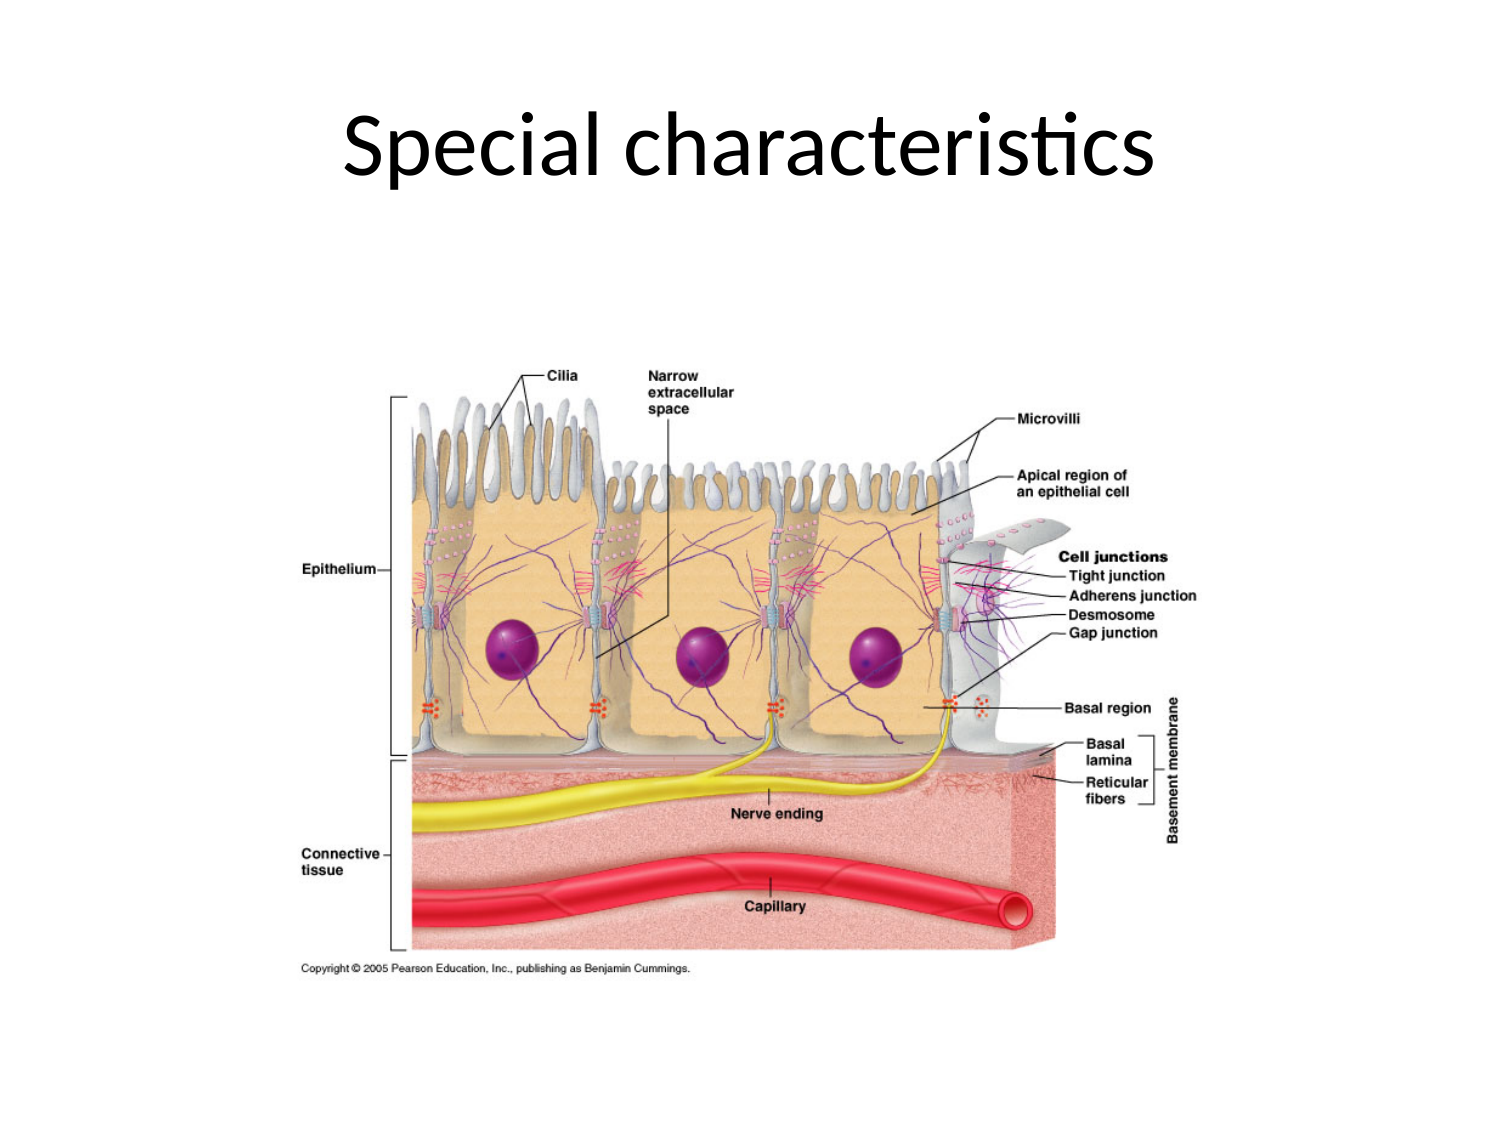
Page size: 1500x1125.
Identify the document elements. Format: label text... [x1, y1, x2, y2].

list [269, 262, 1231, 1006]
title Special characteristics [75, 45, 1425, 233]
